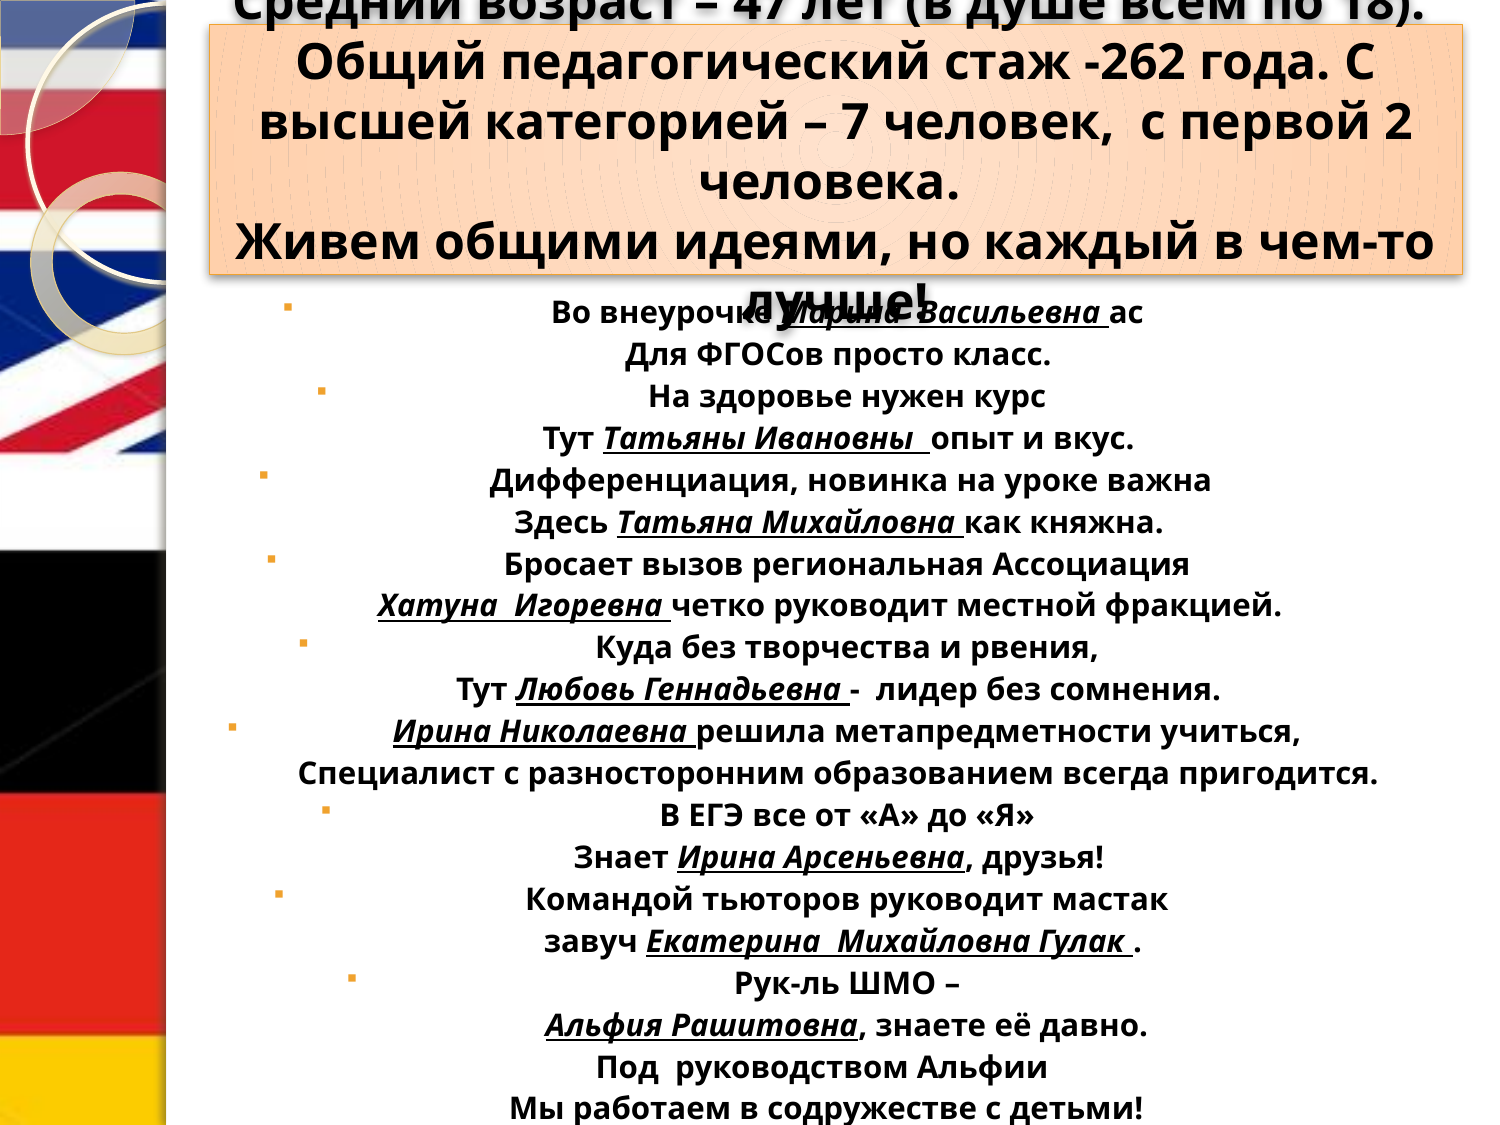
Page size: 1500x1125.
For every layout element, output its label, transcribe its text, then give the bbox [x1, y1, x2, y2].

picture [0, 134, 166, 1125]
picture [136, 0, 162, 4]
picture [33, 13, 159, 207]
picture [62, 195, 159, 280]
title Средний возраст – 47 лет (в душе всем по 18). Общий педагогический стаж -262 года. С высшей категорией – 7 человек, с первой 2 человека. Живем общими идеями, но каждый в чем-то лучше! [209, 24, 1463, 275]
picture [53, 241, 159, 332]
list Во внеурочке Марина Васильевна ас Для ФГОСов просто класс. На здоровье нужен курс Тут Татьяны Ивановны опыт и вкус. Дифференциация, новинка на уроке важна Здесь Татьяна Михайловна как княжна. Бросает вызов региональная Ассоциация Хатуна Игоревна четко руководит местной фракцией. Куда без творчества и рвения, Тут Любовь Геннадьевна - лидер без сомнения. Ирина Николаевна решила метапредметности учиться, Специалист с разносторонним образованием всегда пригодится. В ЕГЭ все от «А» до «Я» Знает Ирина Арсеньевна, друзья! Командой тьюторов руководит мастак завуч Екатерина Михайловна Гулак . Рук-ль ШМО – Альфия Рашитовна, знаете её давно. Под руководством Альфии Мы работаем в содружестве с детьми! [200, 284, 1430, 1125]
